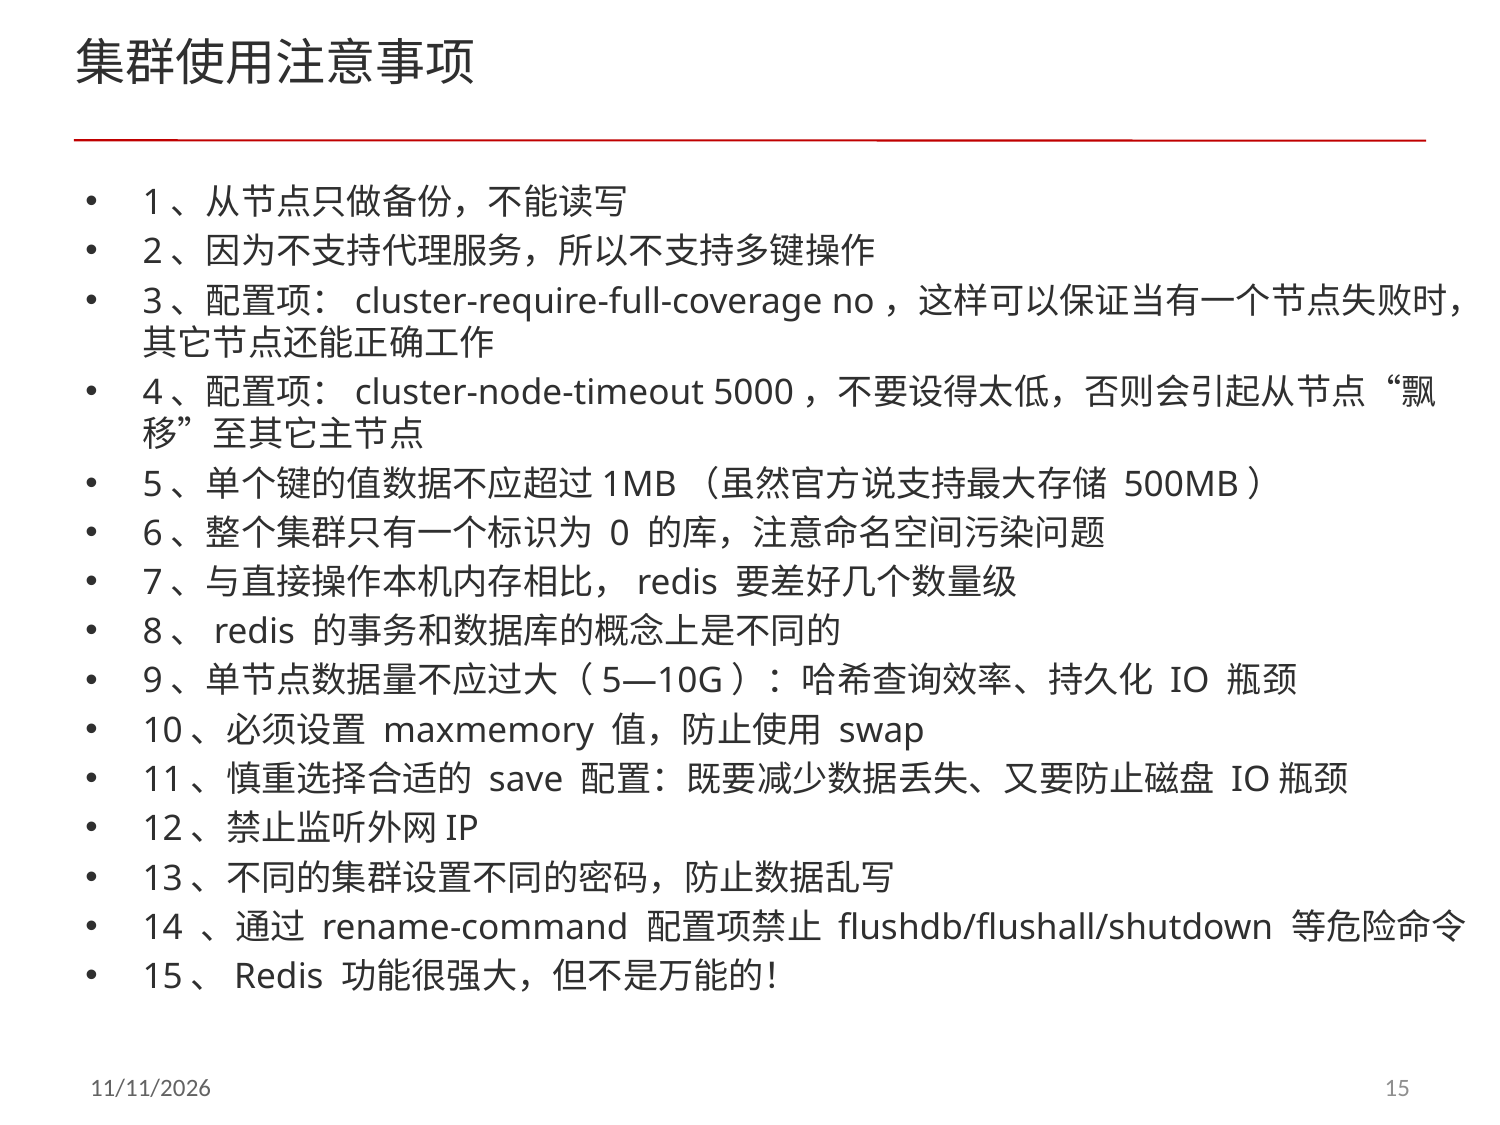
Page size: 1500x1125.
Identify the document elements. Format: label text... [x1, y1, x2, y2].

list 1、从节点只做备份，不能读写 2、因为不支持代理服务，所以不支持多键操作 3、配置项：cluster-require-full-coverage no，这样可以保证当有一个节点失败时，其它节点还能正确工作 4、配置项：cluster-node-timeout 5000，不要设得太低，否则会引起从节点“飘移”至其它主节点 5、单个键的值数据不应超过1MB（虽然官方说支持最大存储 500MB） 6、整个集群只有一个标识为 0 的库，注意命名空间污染问题 7、与直接操作本机内存相比，redis 要差好几个数量级 8、redis 的事务和数据库的概念上是不同的 9、单节点数据量不应过大（5—10G）：哈希查询效率、持久化 IO 瓶颈 10、必须设置 maxmemory 值，防止使用 swap 11、慎重选择合适的 save 配置：既要减少数据丢失、又要防止磁盘 IO瓶颈 12、禁止监听外网IP 13、不同的集群设置不同的密码，防止数据乱写 14 、通过 rename-command 配置项禁止 flushdb/flushall/shutdown 等危险命令 15、Redis 功能很强大，但不是万能的！ [70, 171, 1483, 1016]
title 集群使用注意事项 [75, 30, 1235, 136]
